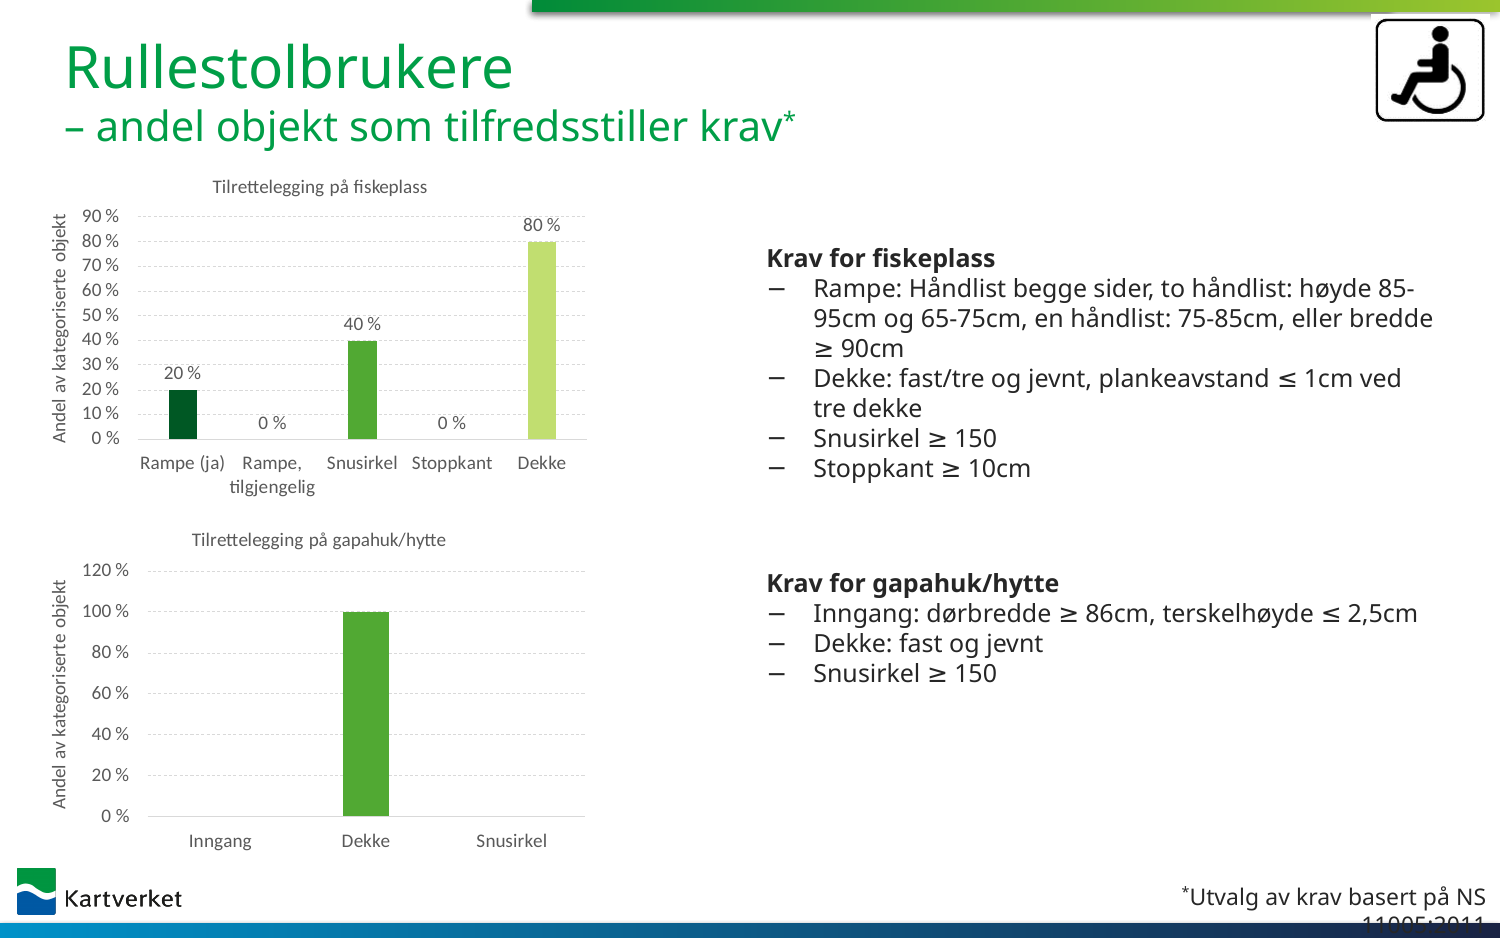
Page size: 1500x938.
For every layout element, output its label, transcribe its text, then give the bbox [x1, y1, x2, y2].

picture [1371, 13, 1491, 127]
text_box Rullestolbrukere – andel objekt som tilfredsstiller krav* [49, 29, 1431, 158]
text_box Krav for gapahuk/hytte Inngang: dørbredde ≥ 86cm, terskelhøyde ≤ 2,5cm Dekke: fast og jevnt Snusirkel ≥ 150 [751, 560, 1452, 695]
text_box Krav for fiskeplass Rampe: Håndlist begge sider, to håndlist: høyde 85-95cm og 65-75cm, en håndlist: 75-85cm, eller bredde ≥ 90cm Dekke: fast/tre og jevnt, plankeavstand ≤ 1cm ved tre dekke Snusirkel ≥ 150 Stoppkant ≥ 10cm [751, 235, 1452, 490]
text_box *Utvalg av krav basert på NS 11005:2011 [1068, 873, 1500, 938]
picture [41, 520, 596, 859]
picture [41, 166, 598, 505]
